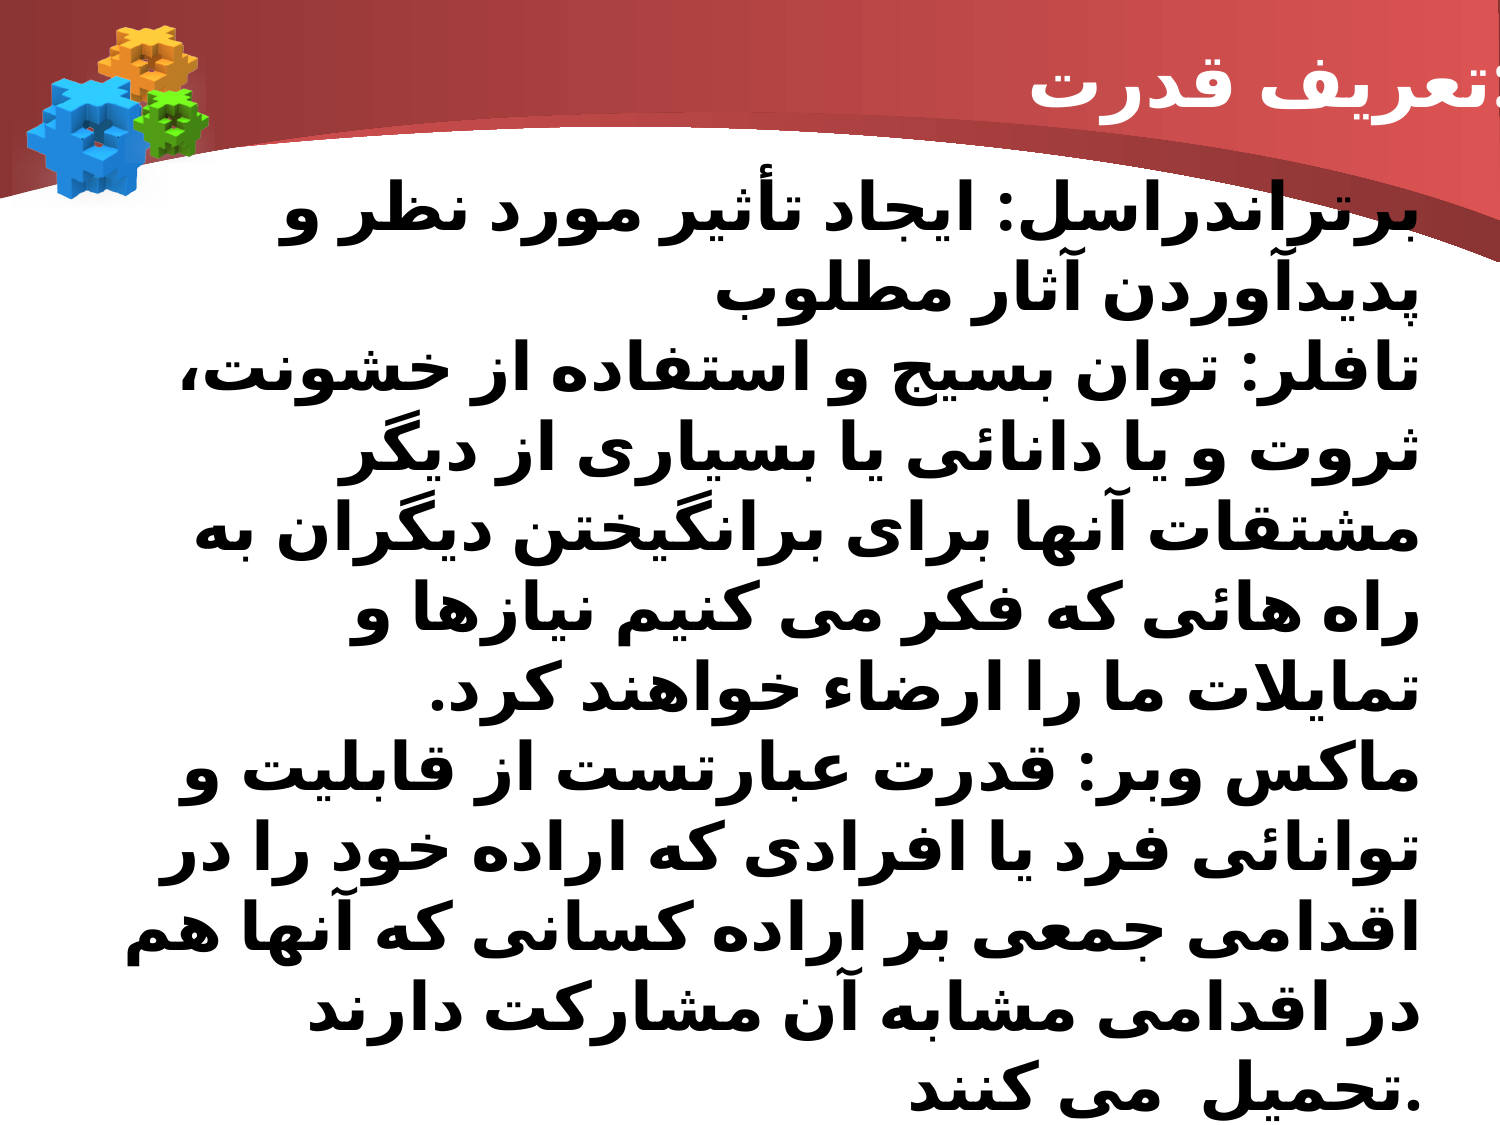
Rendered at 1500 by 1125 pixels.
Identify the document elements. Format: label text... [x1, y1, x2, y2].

picture [12, 24, 215, 207]
text_box تعریف قدرت: [1012, 24, 1500, 130]
title برتراندراسل: ایجاد تأثیر مورد نظر و پدیدآوردن آثار مطلوب تافلر: توان بسیج و استفاده از خشونت، ثروت و یا دانائی یا بسیاری از دیگر مشتقات آنها برای برانگیختن دیگران به راه هائی که فکر می کنیم نیازها و تمایلات ما را ارضاء خواهند کرد. ماکس وبر: قدرت عبارتست از قابلیت و توانائی فرد یا افرادی که اراده خود را در اقدامی جمعی بر اراده کسانی که آنها هم در اقدامی مشابه آن مشارکت دارند تحمیل می کنند. [88, 249, 1439, 1038]
